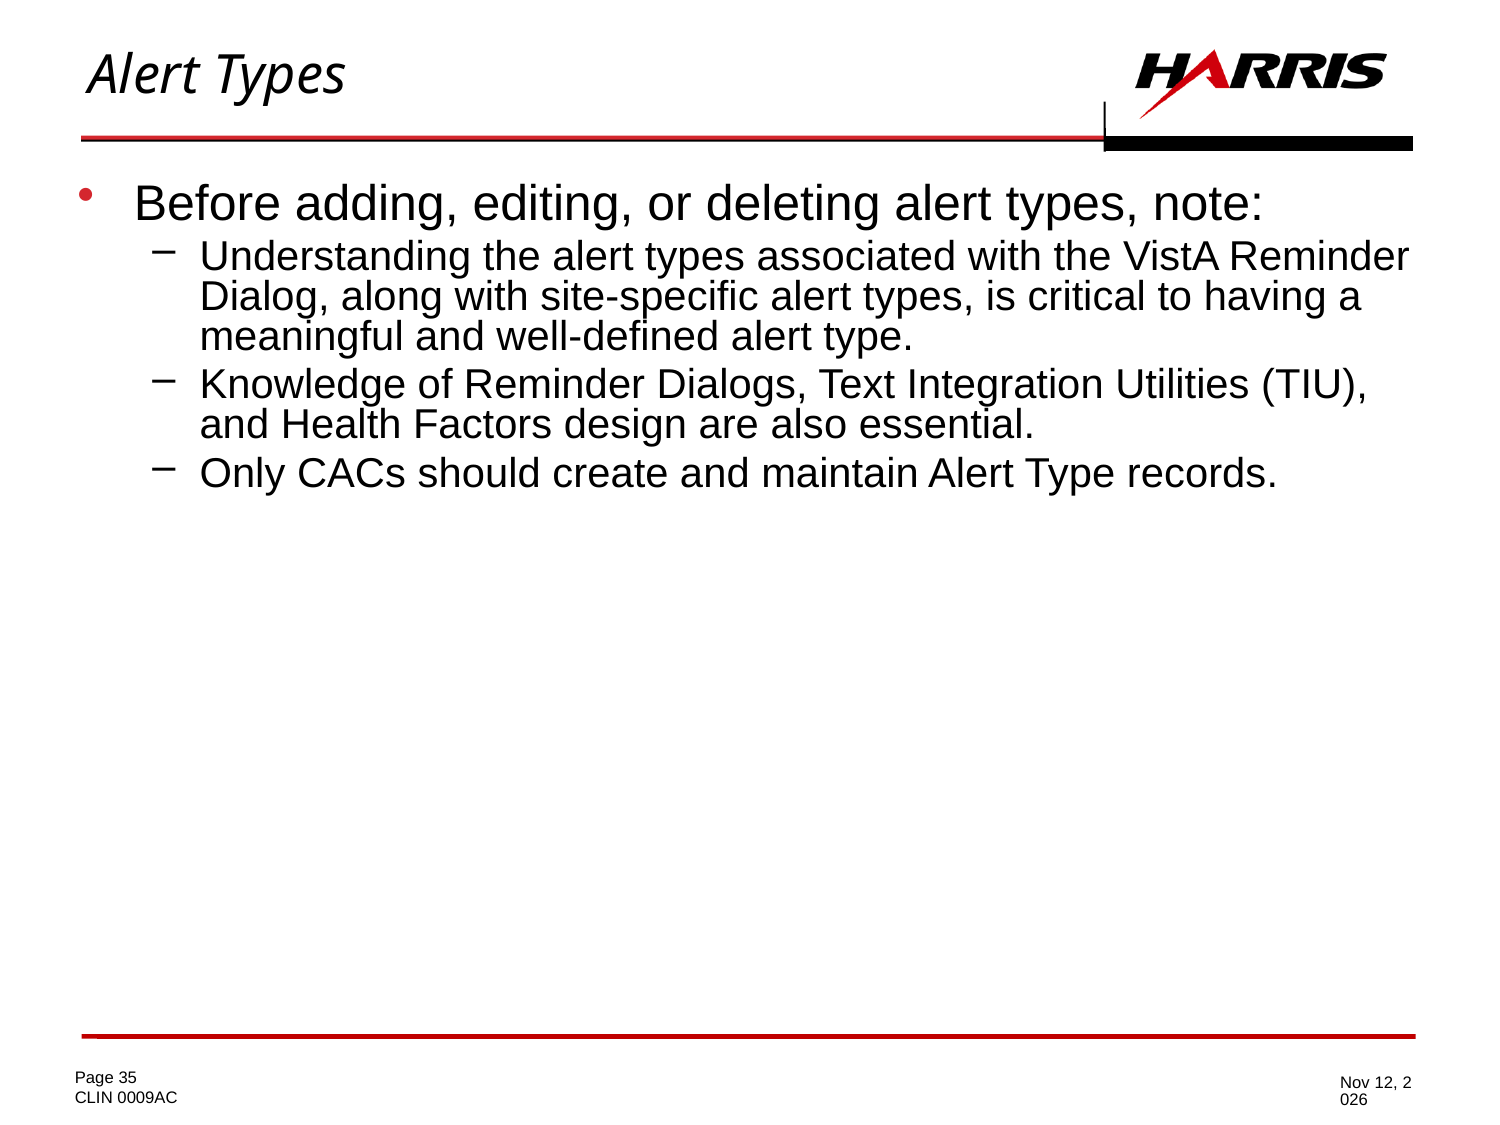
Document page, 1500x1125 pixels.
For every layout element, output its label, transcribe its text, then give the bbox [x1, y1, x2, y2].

list Before adding, editing, or deleting alert types, note: Understanding the alert types associated with the VistA Reminder Dialog, along with site-specific alert types, is critical to having a meaningful and well-defined alert type. Knowledge of Reminder Dialogs, Text Integration Utilities (TIU), and Health Factors design are also essential. Only CACs should create and maintain Alert Type records. [62, 174, 1432, 1020]
picture [1135, 49, 1387, 119]
slide_number 6-Oct-14 [1324, 1060, 1435, 1105]
title Alert Types [73, 27, 962, 117]
